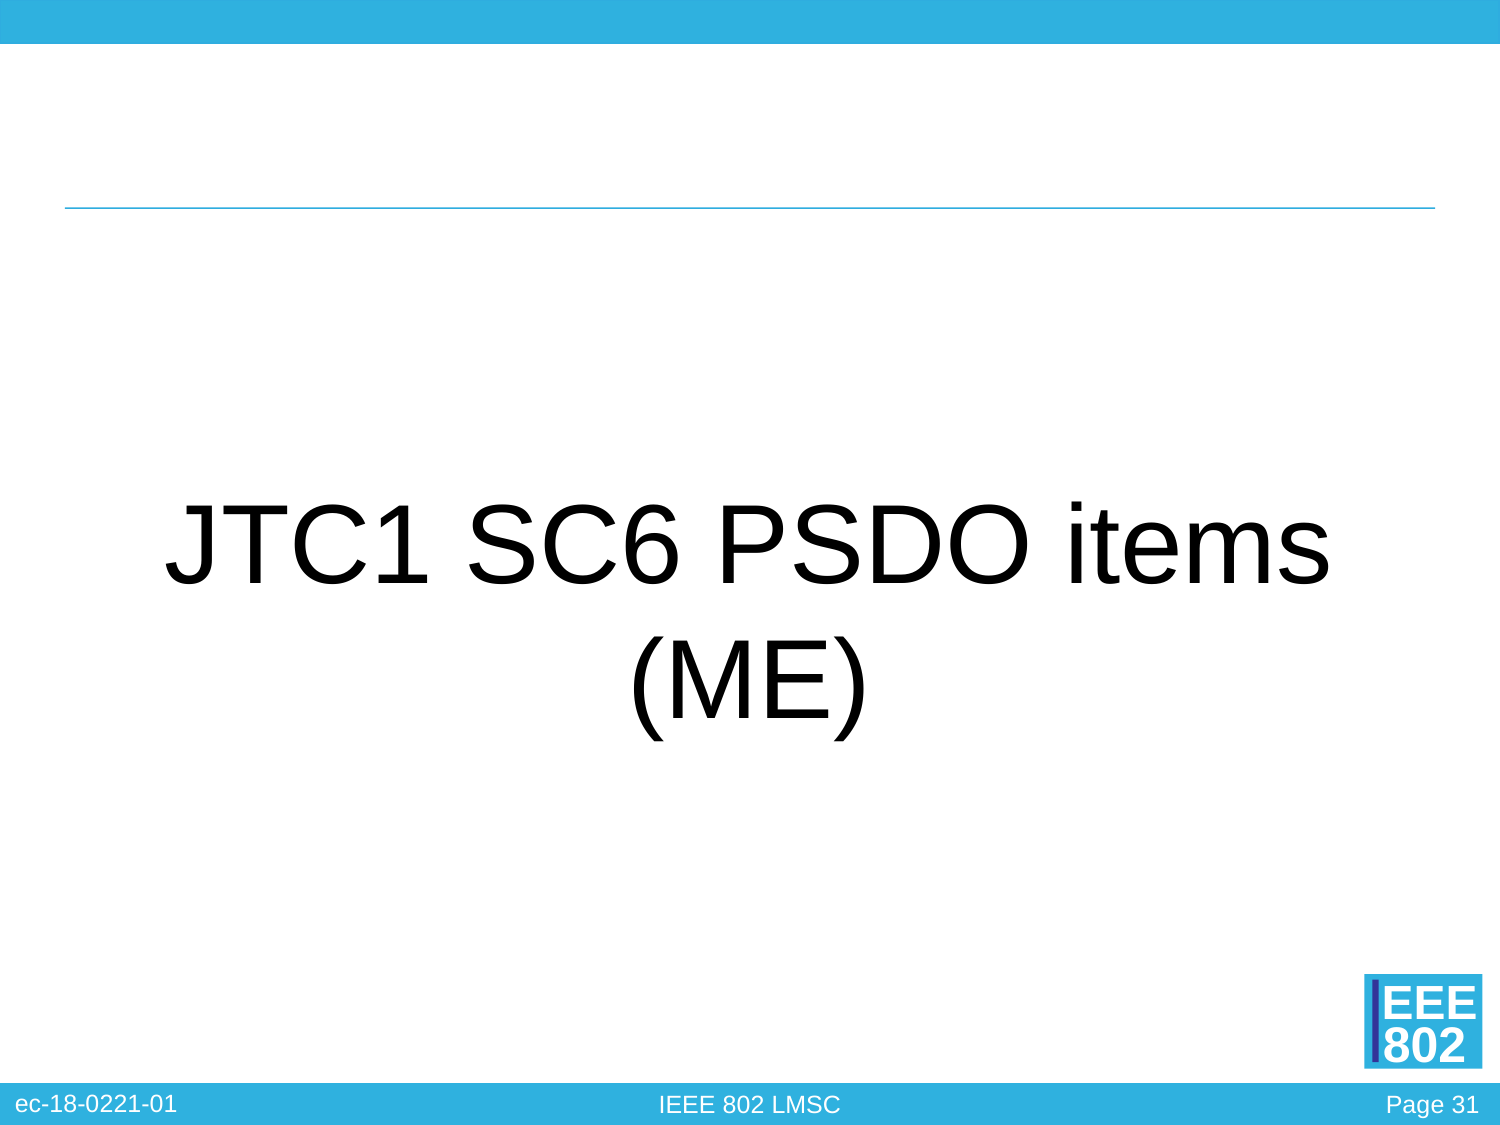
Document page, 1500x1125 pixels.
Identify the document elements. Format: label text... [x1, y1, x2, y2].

title JTC1 SC6 PSDO items (ME) [102, 280, 1397, 749]
